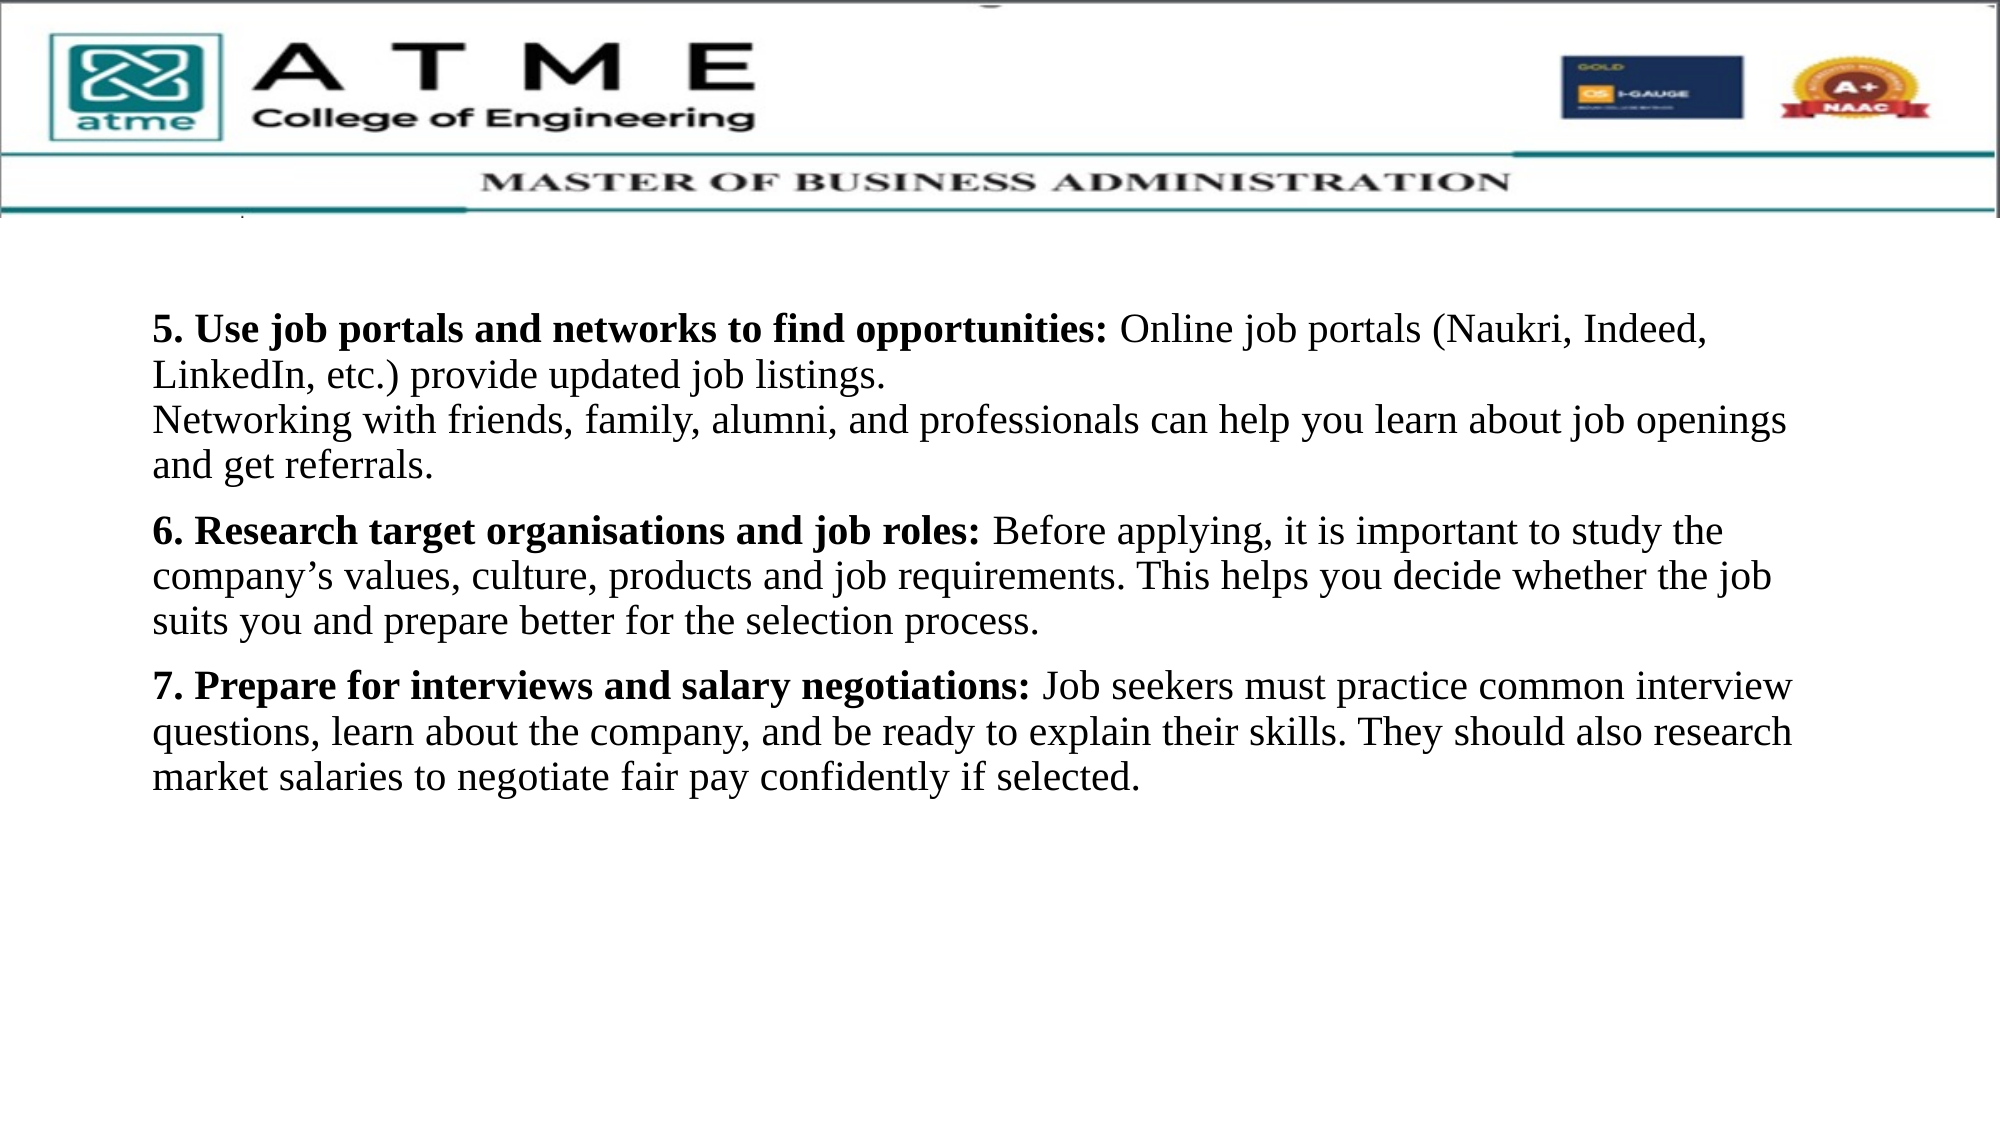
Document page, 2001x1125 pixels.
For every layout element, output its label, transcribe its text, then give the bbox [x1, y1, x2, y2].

list 5. Use job portals and networks to find opportunities: Online job portals (Naukri, Indeed, LinkedIn, etc.) provide updated job listings. Networking with friends, family, alumni, and professionals can help you learn about job openings and get referrals. 6. Research target organisations and job roles: Before applying, it is important to study the company’s values, culture, products and job requirements. This helps you decide whether the job suits you and prepare better for the selection process. 7. Prepare for interviews and salary negotiations: Job seekers must practice common interview questions, learn about the company, and be ready to explain their skills. They should also research market salaries to negotiate fair pay confidently if selected. [137, 299, 1863, 1014]
picture [0, 0, 2000, 218]
